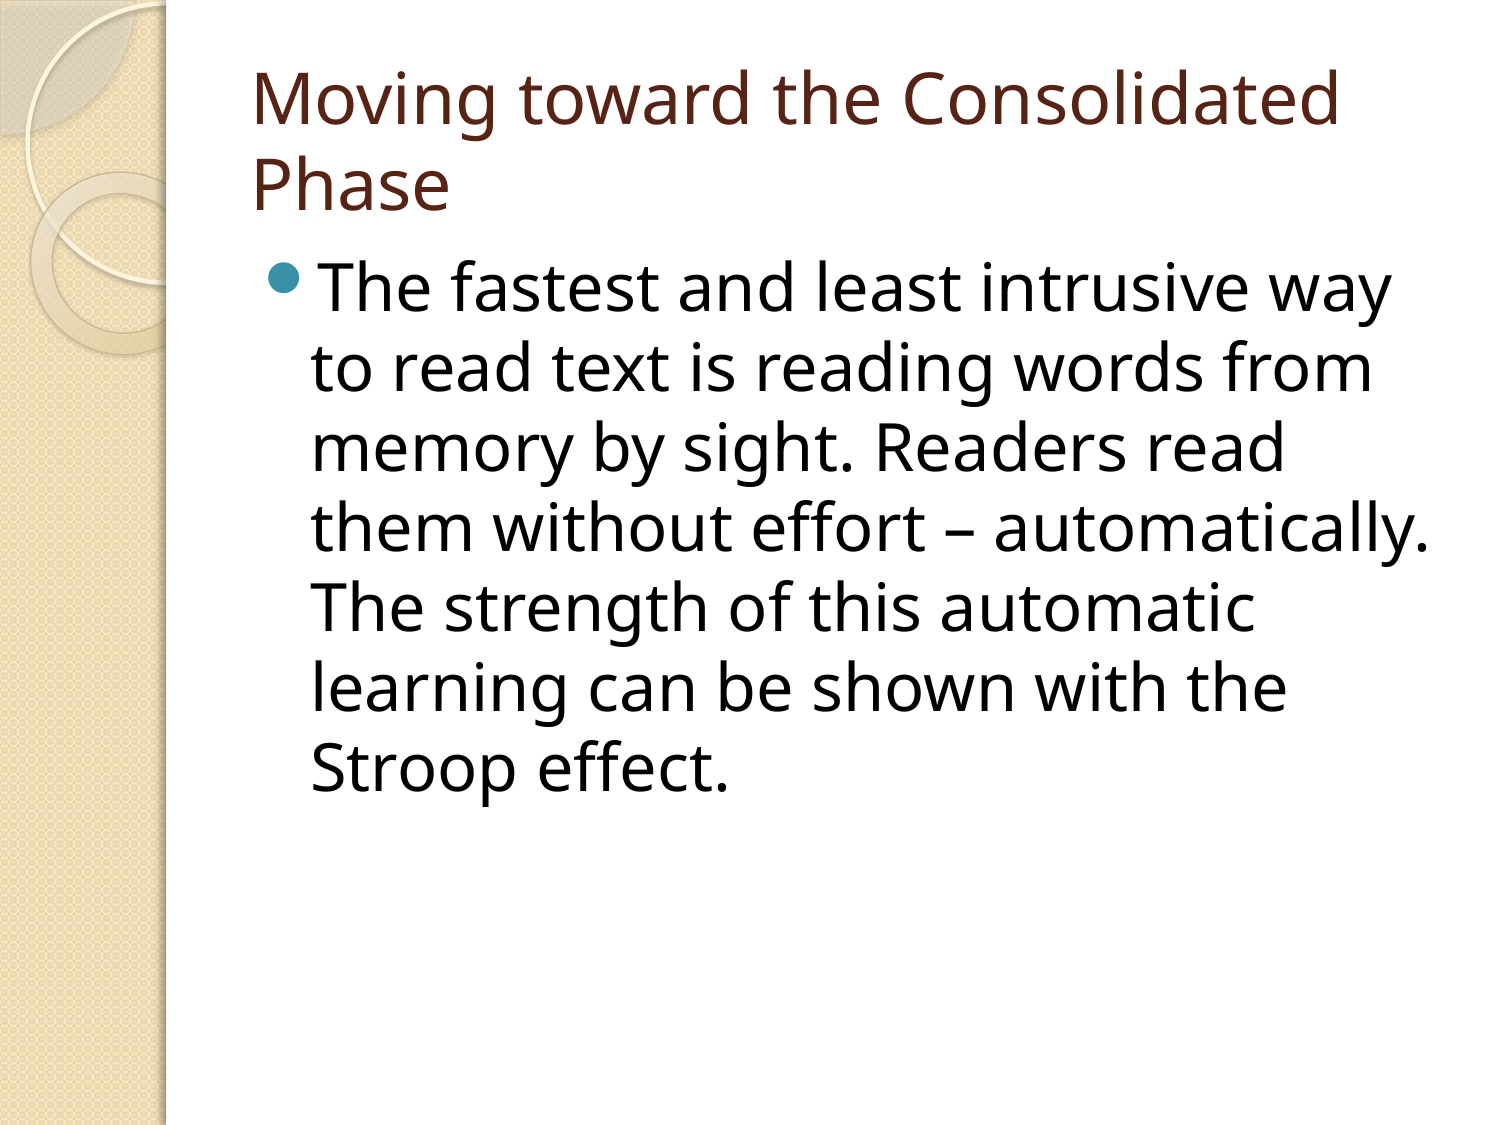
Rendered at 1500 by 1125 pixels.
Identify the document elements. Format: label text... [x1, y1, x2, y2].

list The fastest and least intrusive way to read text is reading words from memory by sight. Readers read them without effort – automatically. The strength of this automatic learning can be shown with the Stroop effect. [235, 237, 1466, 1026]
title Moving toward the Consolidated Phase [235, 45, 1466, 233]
